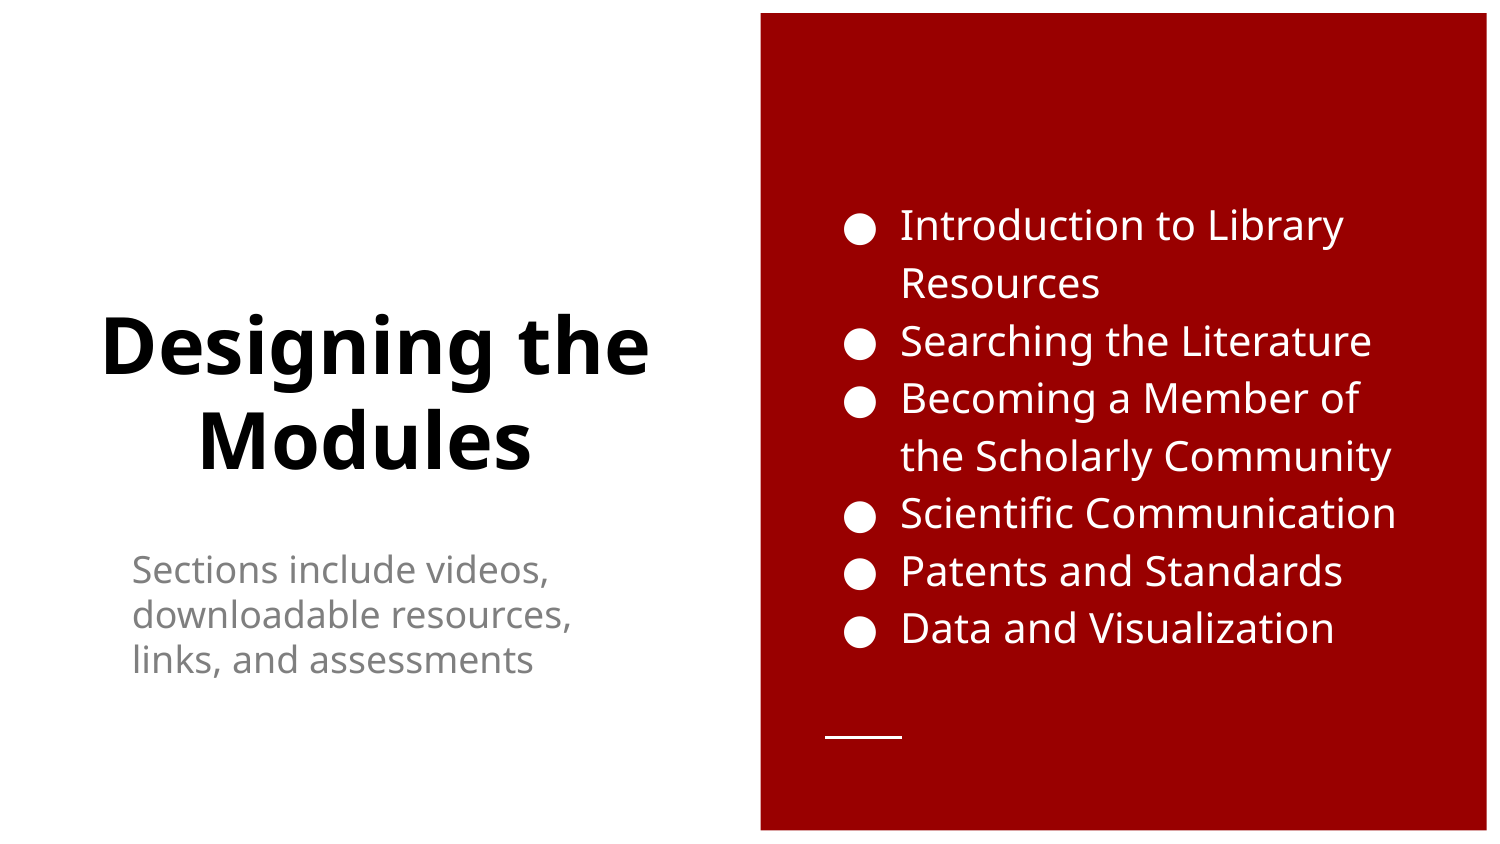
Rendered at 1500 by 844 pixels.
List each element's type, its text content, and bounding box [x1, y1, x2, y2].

title Designing the Modules [43, 193, 708, 501]
text_box Sections include videos, downloadable resources, links, and assessments [116, 531, 659, 697]
list Introduction to Library Resources Searching the Literature Becoming a Member of the Scholarly Community Scientific Communication Patents and Standards Data and Visualization [810, 118, 1440, 725]
